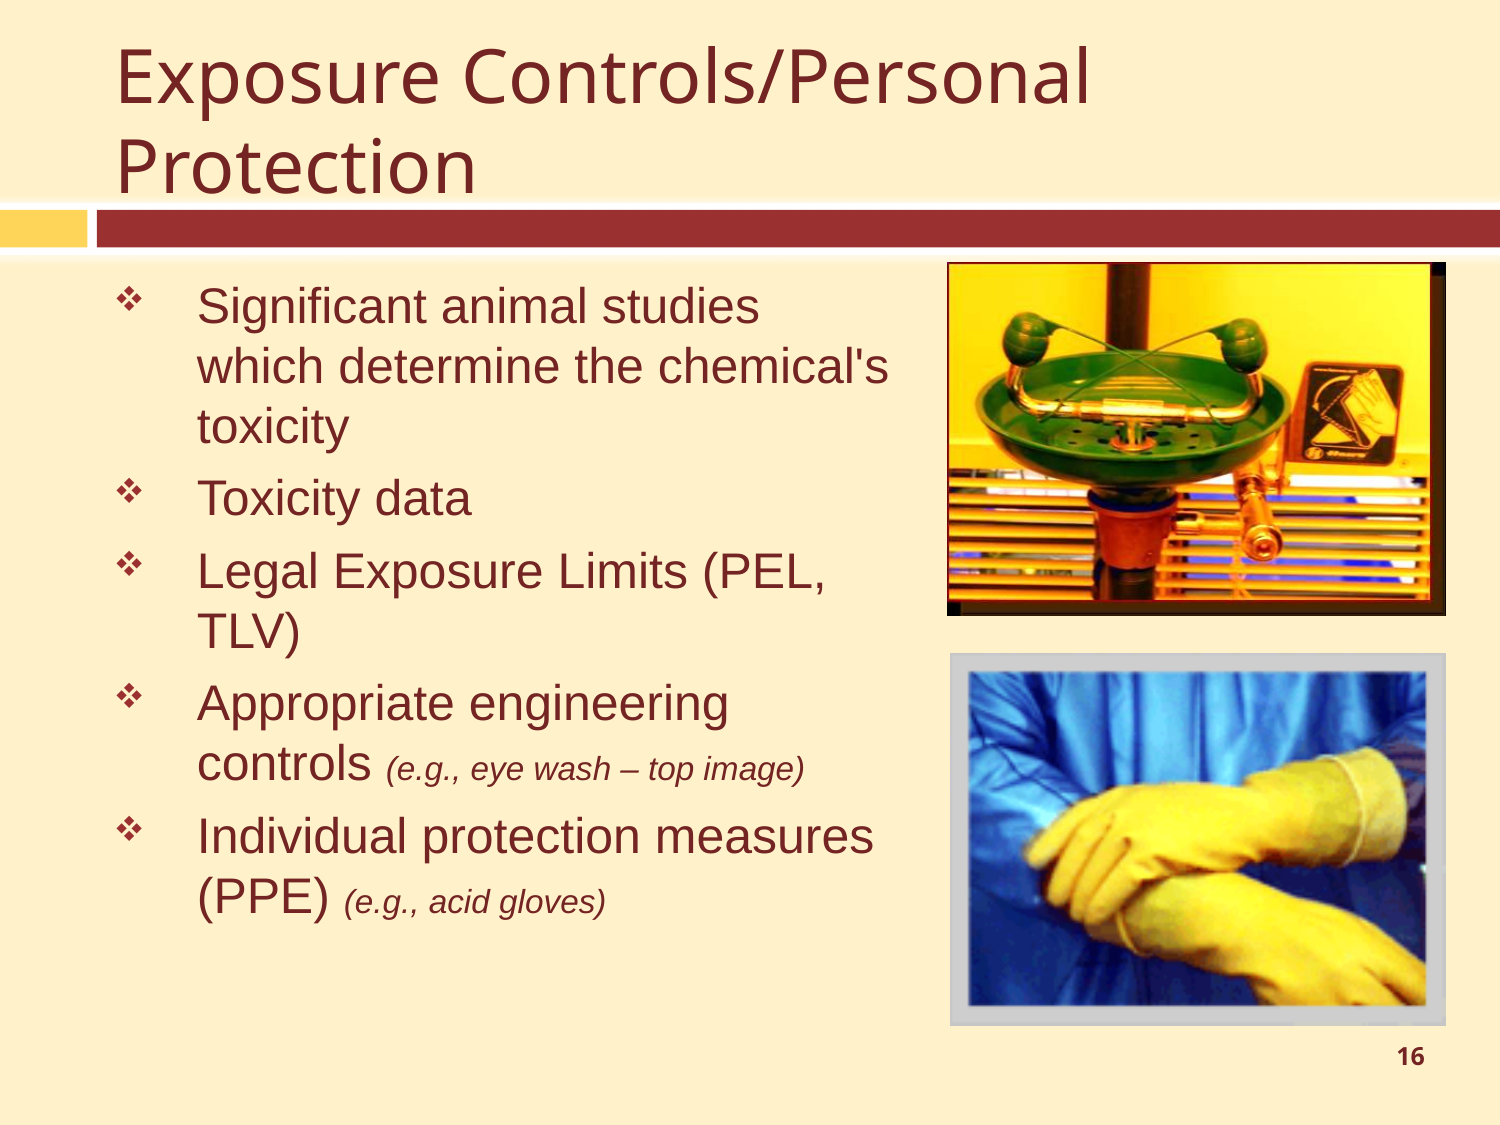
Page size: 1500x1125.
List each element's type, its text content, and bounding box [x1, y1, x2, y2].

picture [947, 262, 1447, 617]
title Exposure Controls/Personal Protection [99, 37, 1438, 200]
picture [949, 653, 1447, 1027]
list Significant animal studies which determine the chemical's toxicity Toxicity data Legal Exposure Limits (PEL, TLV) Appropriate engineering controls (e.g., eye wash – top image) Individual protection measures (PPE) (e.g., acid gloves) [98, 265, 907, 1011]
